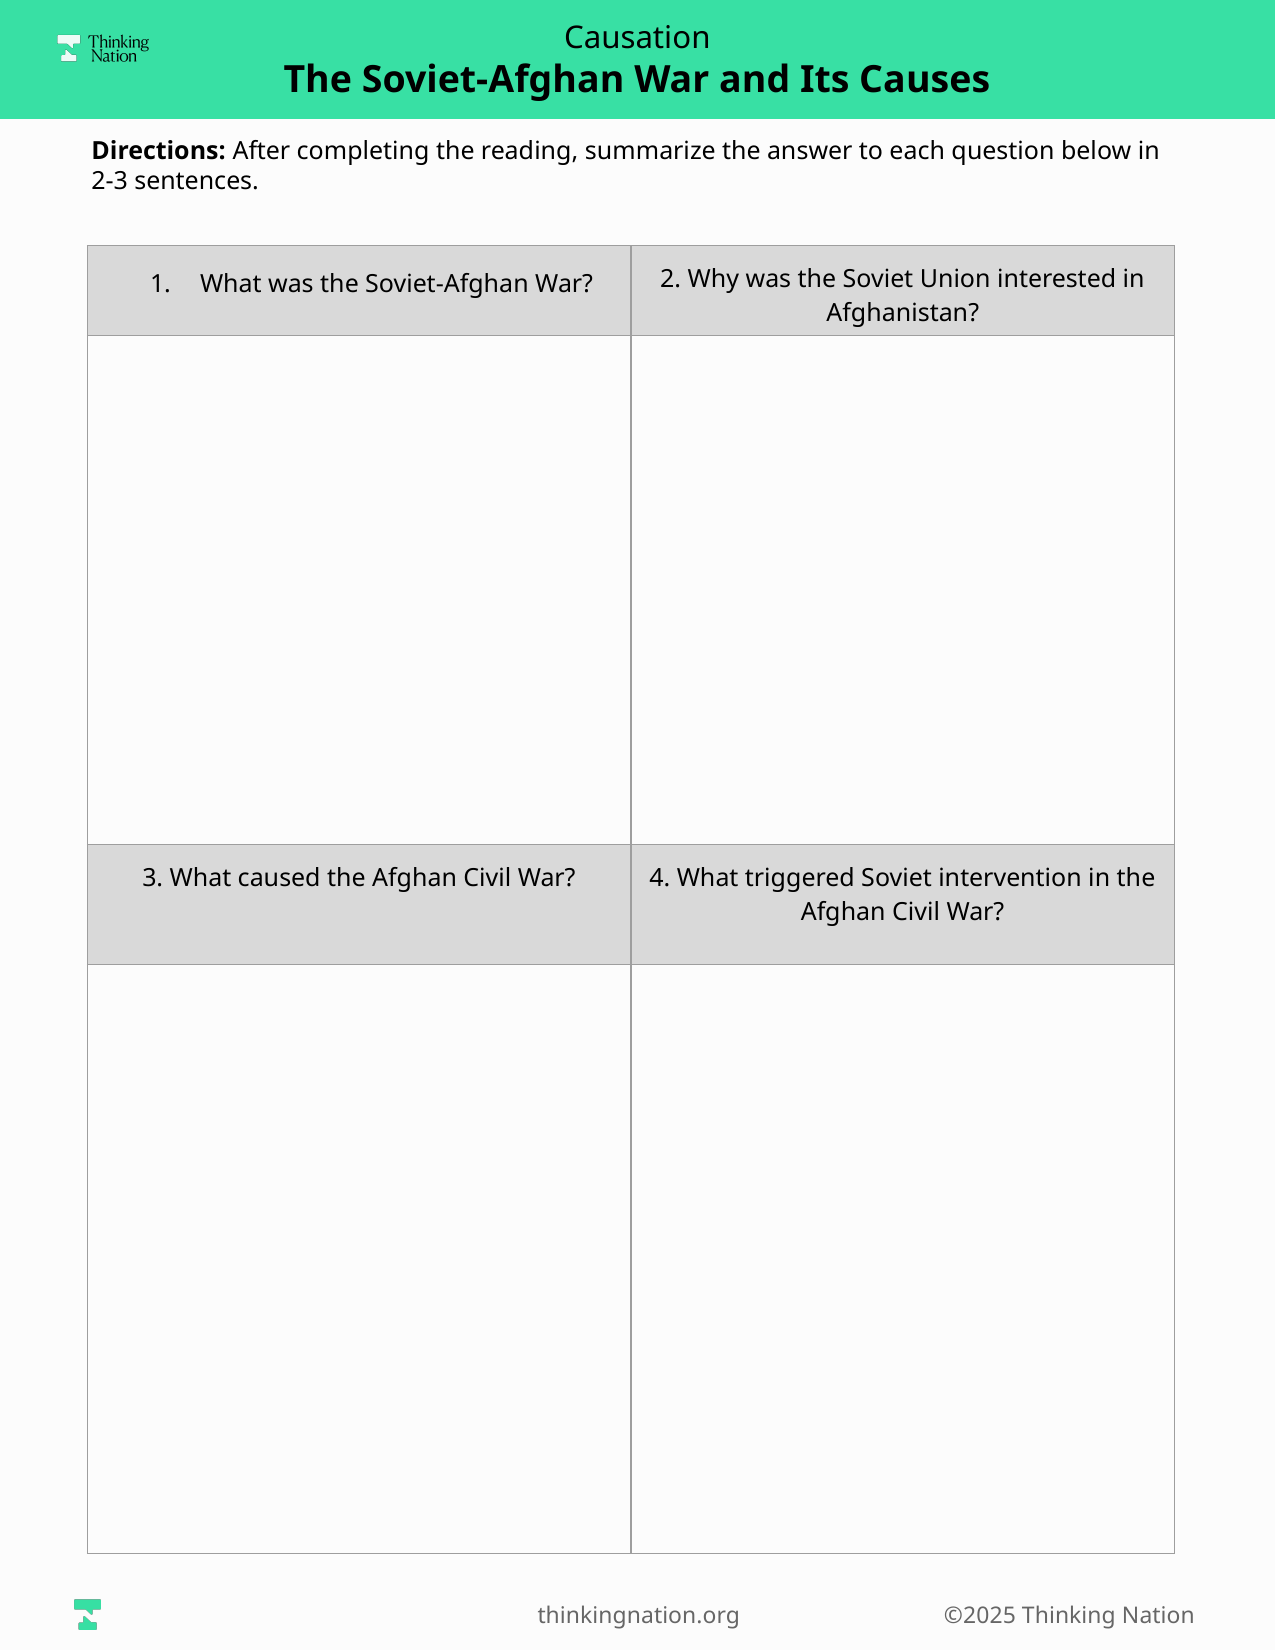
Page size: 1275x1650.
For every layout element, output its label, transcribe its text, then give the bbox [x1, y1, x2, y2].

picture [47, 26, 152, 71]
table_cell [88, 336, 630, 844]
table_cell 3. What caused the Afghan Civil War? [88, 845, 630, 964]
text_box ©2025 Thinking Nation [909, 1584, 1211, 1636]
table_cell [632, 336, 1174, 844]
table_cell 4. What triggered Soviet intervention in the Afghan Civil War? [632, 845, 1174, 964]
table_header What was the Soviet-Afghan War? [88, 246, 630, 335]
text_box thinkingnation.org [488, 1584, 790, 1636]
table_cell [632, 965, 1174, 1553]
table_cell [88, 965, 630, 1553]
table_header 2. Why was the Soviet Union interested in Afghanistan? [632, 246, 1174, 335]
picture [65, 1592, 109, 1636]
text_box Causation The Soviet-Afghan War and Its Causes [0, 0, 1275, 119]
text_box Directions: After completing the reading, summarize the answer to each question below in 2-3 sentences. [76, 119, 1202, 210]
